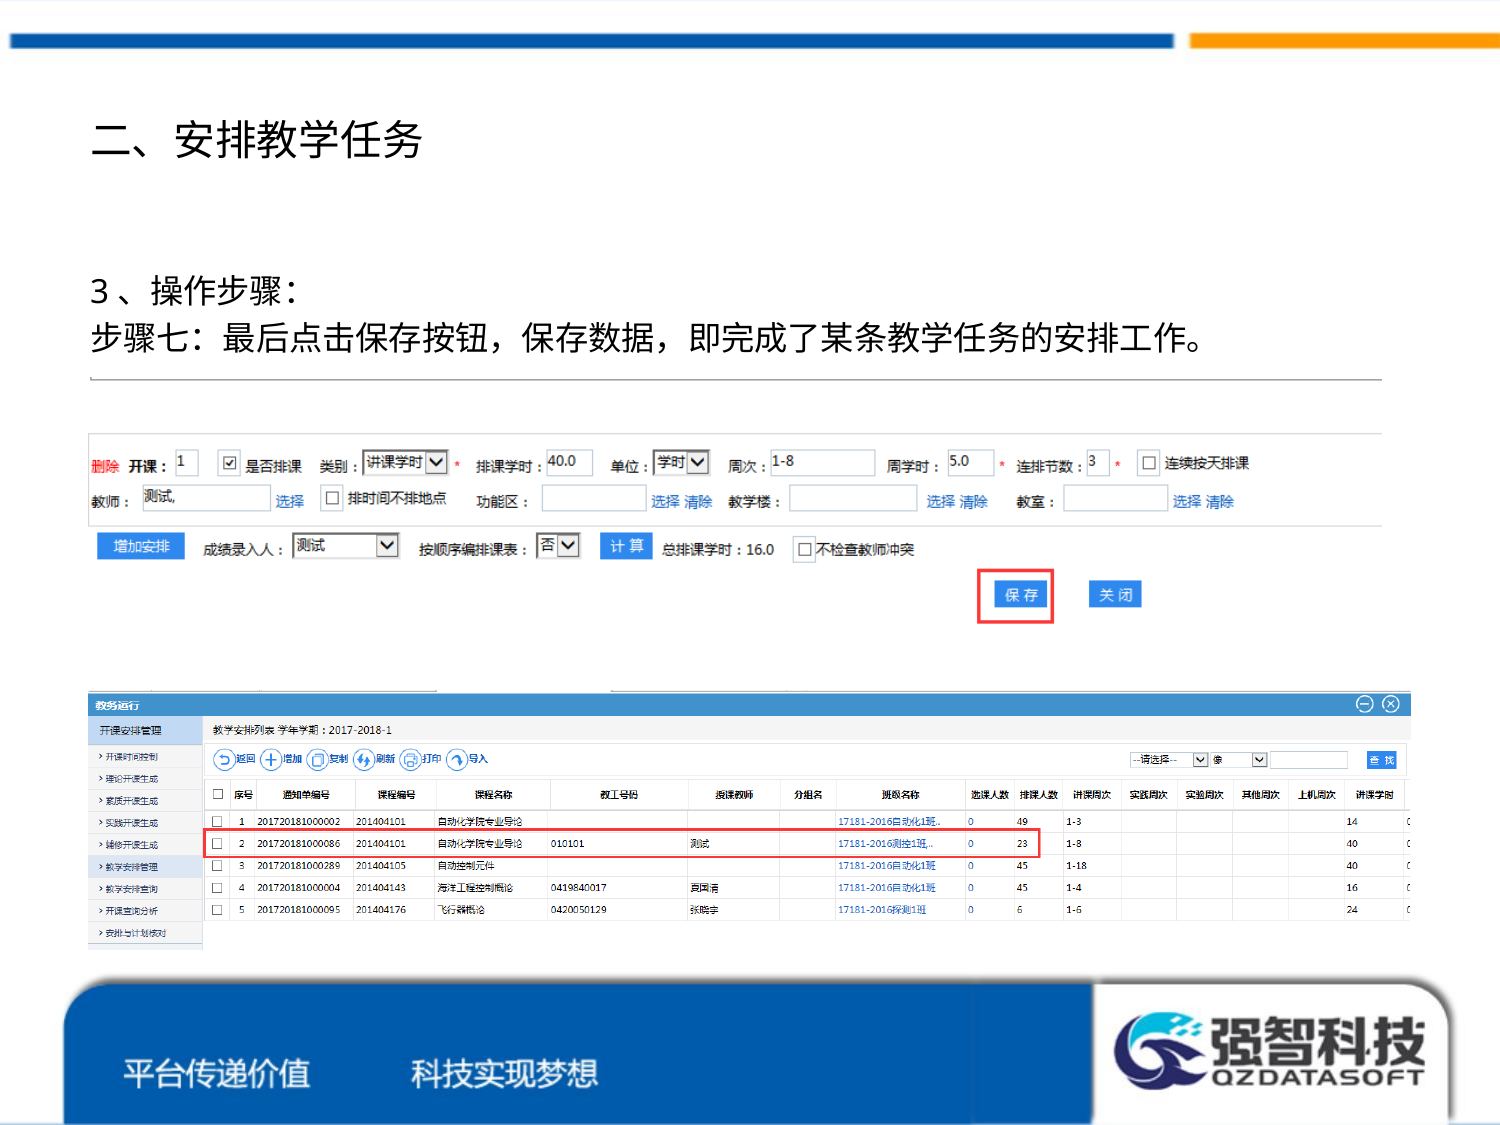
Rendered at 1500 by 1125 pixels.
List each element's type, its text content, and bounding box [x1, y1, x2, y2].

title 二、安排教学任务 [74, 44, 1426, 233]
list 3、操作步骤： 步骤七：最后点击保存按钮，保存数据，即完成了某条教学任务的安排工作。 [74, 262, 1426, 1006]
picture [0, 0, 1500, 1125]
